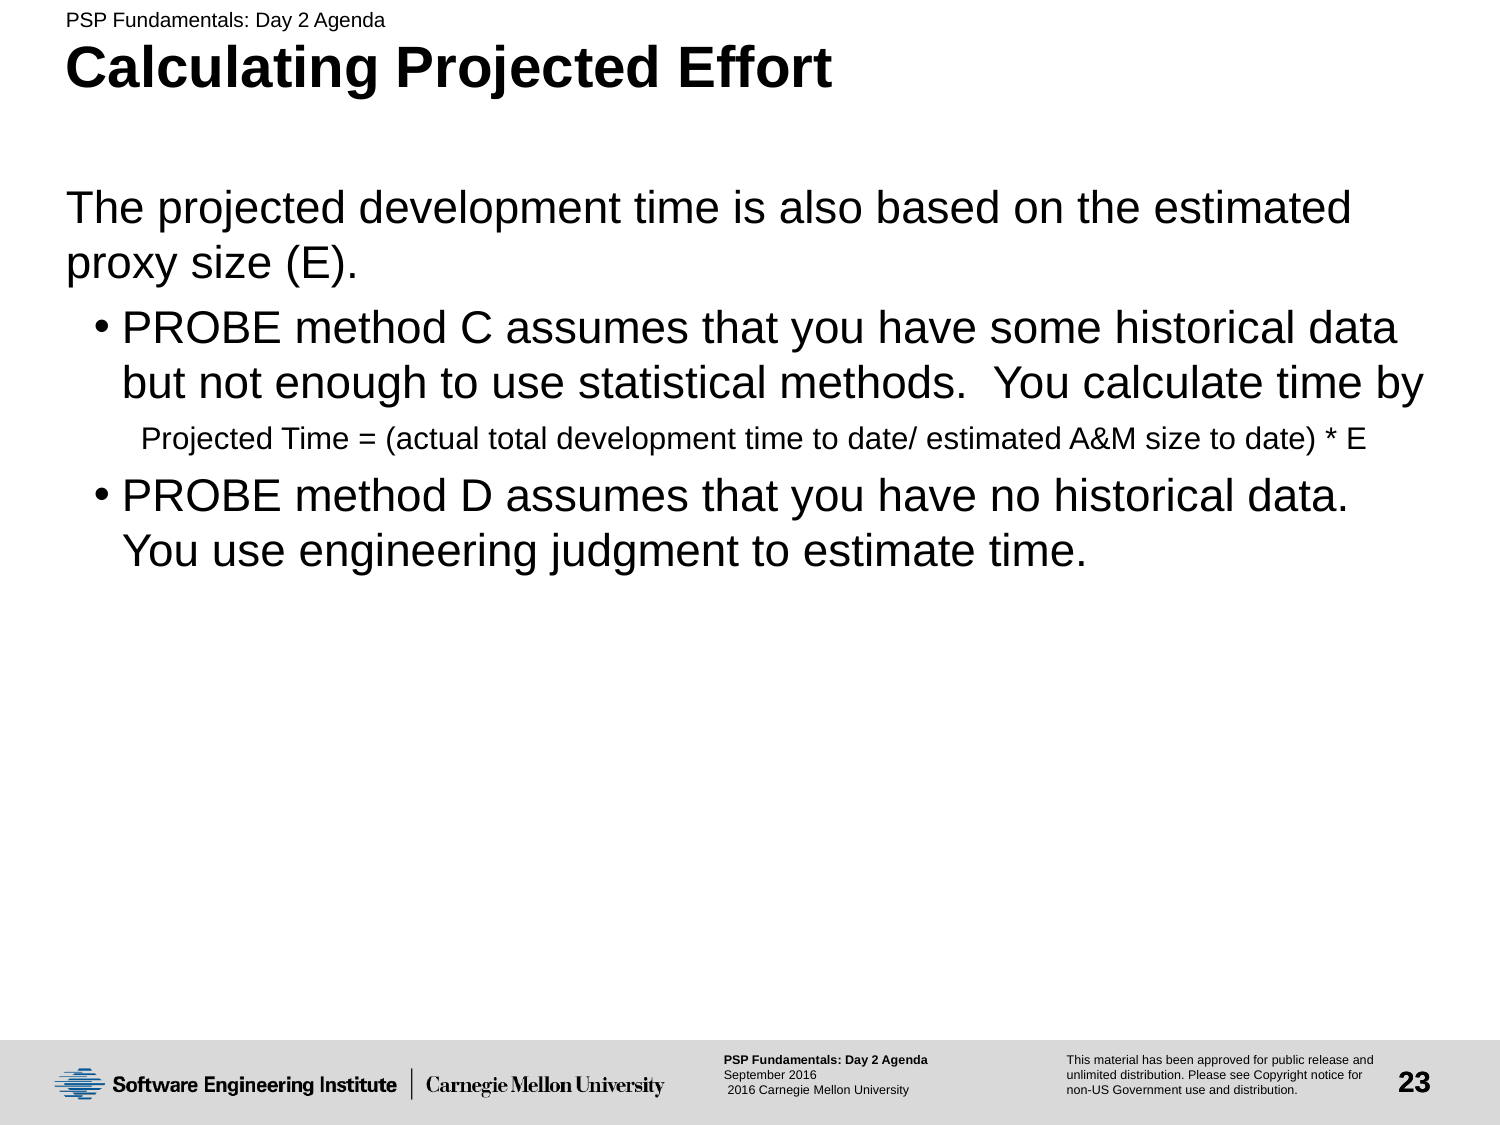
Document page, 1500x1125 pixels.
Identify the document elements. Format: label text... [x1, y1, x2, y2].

picture [46, 1061, 673, 1104]
title Calculating Projected Effort [65, 37, 1430, 148]
list The projected development time is also based on the estimated proxy size (E). PROBE method C assumes that you have some historical data but not enough to use statistical methods. You calculate time by Projected Time = (actual total development time to date/ estimated A&M size to date) * E PROBE method D assumes that you have no historical data. You use engineering judgment to estimate time. [65, 177, 1431, 1000]
